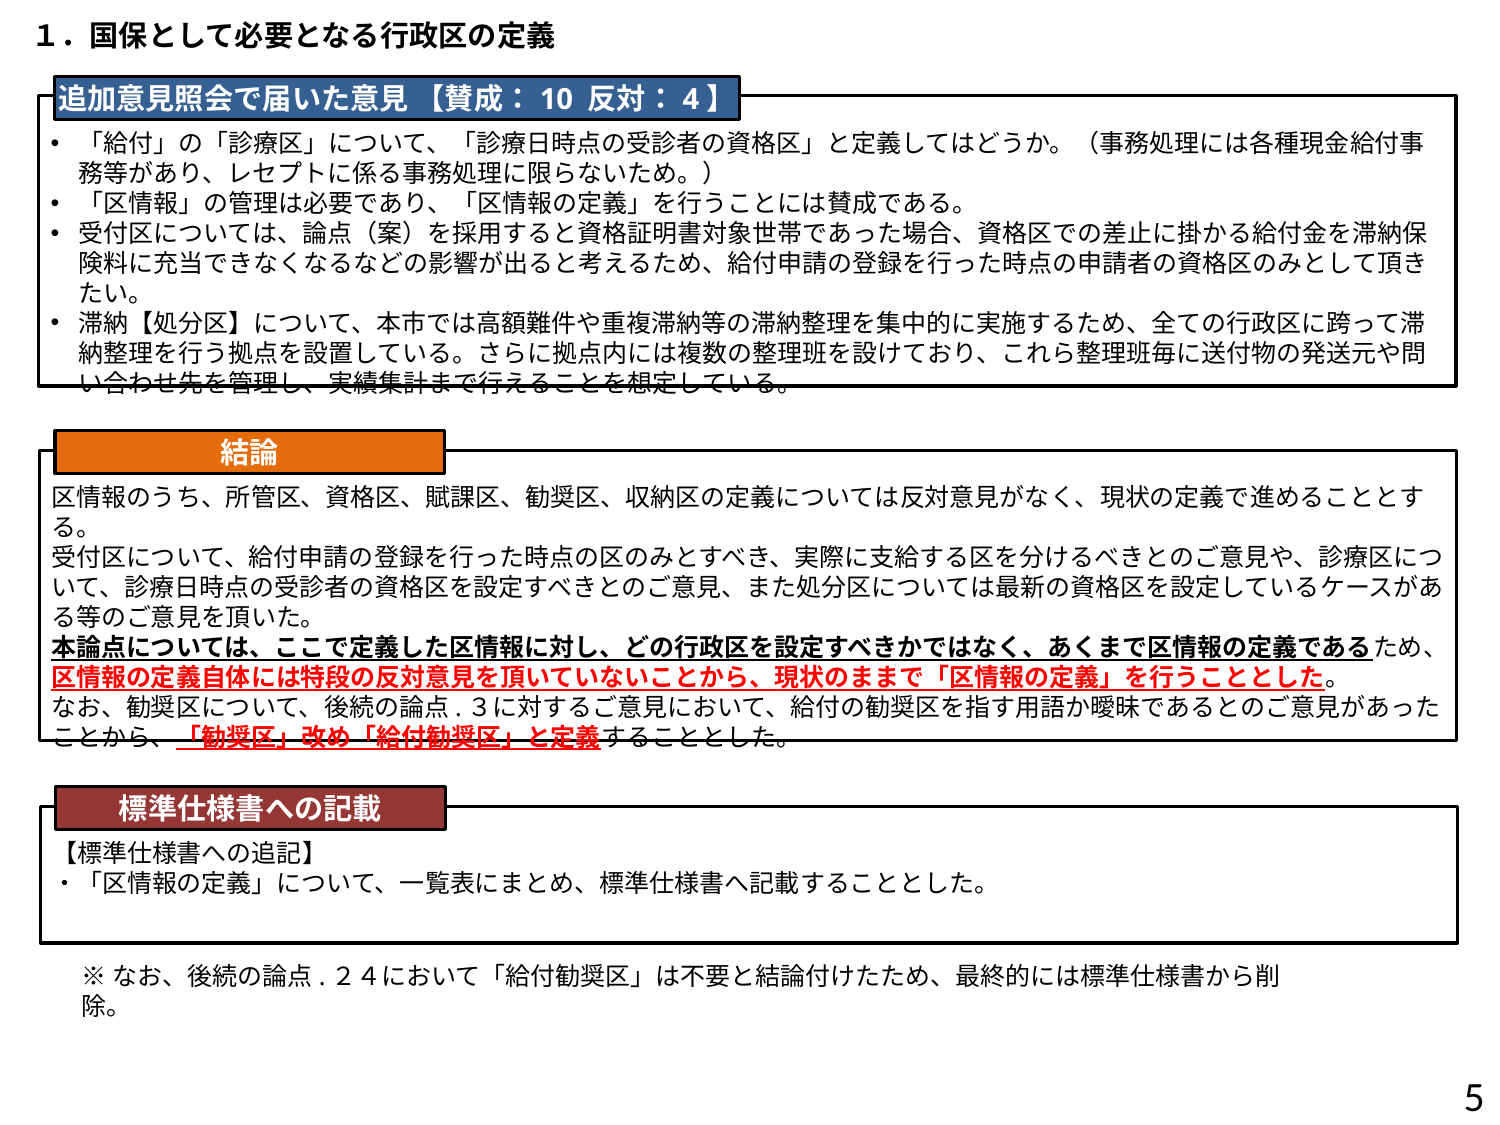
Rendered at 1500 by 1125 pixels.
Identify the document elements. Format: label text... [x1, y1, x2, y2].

slide_number 4 [1149, 1065, 1500, 1125]
text_box 結論 [53, 429, 447, 476]
text_box 「給付」の「診療区」について、「診療日時点の受診者の資格区」と定義してはどうか。（事務処理には各種現金給付事務等があり、レセプトに係る事務処理に限らないため。） 「区情報」の管理は必要であり、「区情報の定義」を行うことには賛成である。 受付区については、論点（案）を採用すると資格証明書対象世帯であった場合、資格区での差止に掛かる給付金を滞納保険料に充当できなくなるなどの影響が出ると考えるため、給付申請の登録を行った時点の申請者の資格区のみとして頂きたい。 滞納【処分区】について、本市では高額難件や重複滞納等の滞納整理を集中的に実施するため、全ての行政区に跨って滞納整理を行う拠点を設置している。さらに拠点内には複数の整理班を設けており、これら整理班毎に送付物の発送元や問い合わせ先を管理し、実績集計まで行えることを想定している。 [38, 95, 1457, 387]
text_box 【標準仕様書への追記】 ・「区情報の定義」について、一覧表にまとめ、標準仕様書へ記載することとした。 [40, 806, 1458, 944]
text_box １．国保として必要となる行政区の定義 [16, 2, 1440, 49]
text_box ※なお、後続の論点.２４において「給付勧奨区」は不要と結論付けたため、最終的には標準仕様書から削除。 [67, 953, 1305, 1028]
text_box 区情報のうち、所管区、資格区、賦課区、勧奨区、収納区の定義については反対意見がなく、現状の定義で進めることとする。 受付区について、給付申請の登録を行った時点の区のみとすべき、実際に支給する区を分けるべきとのご意見や、診療区について、診療日時点の受診者の資格区を設定すべきとのご意見、また処分区については最新の資格区を設定しているケースがある等のご意見を頂いた。 本論点については、ここで定義した区情報に対し、どの行政区を設定すべきかではなく、あくまで区情報の定義であるため、区情報の定義自体には特段の反対意見を頂いていないことから、現状のままで「区情報の定義」を行うこととした。 なお、勧奨区について、後続の論点.３に対するご意見において、給付の勧奨区を指す用語か曖昧であるとのご意見があったことから、「勧奨区」改め「給付勧奨区」と定義することとした。 [39, 450, 1457, 741]
text_box 追加意見照会で届いた意見 【賛成：10 反対：4】 [52, 74, 741, 121]
text_box 標準仕様書への記載 [54, 785, 448, 832]
